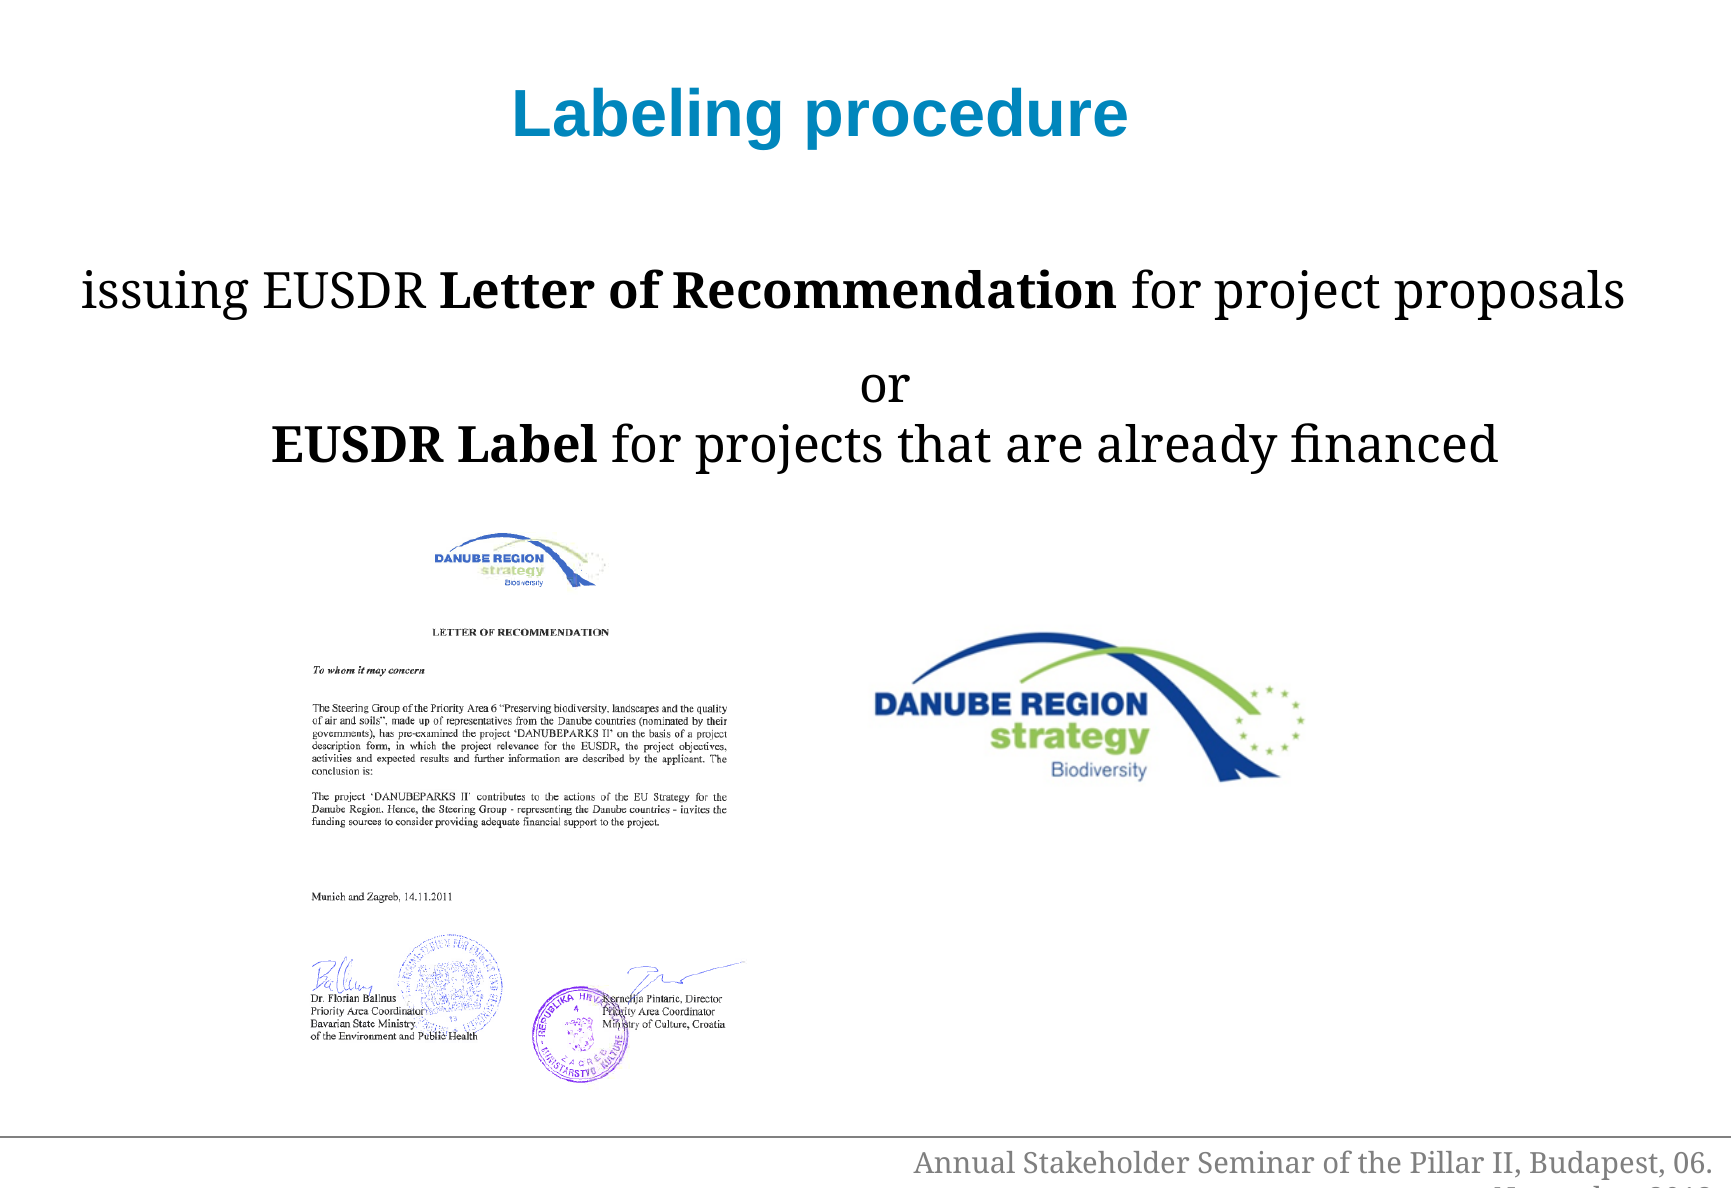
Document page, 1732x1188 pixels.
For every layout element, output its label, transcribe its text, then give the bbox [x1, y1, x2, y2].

picture [274, 463, 760, 1134]
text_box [0, 1136, 1732, 1188]
text_box issuing EUSDR Letter of Recommendation for project proposals [62, 251, 1646, 326]
text_box Labeling procedure [357, 62, 1303, 157]
picture [853, 610, 1327, 805]
text_box or EUSDR Label for projects that are already financed [219, 345, 1551, 481]
